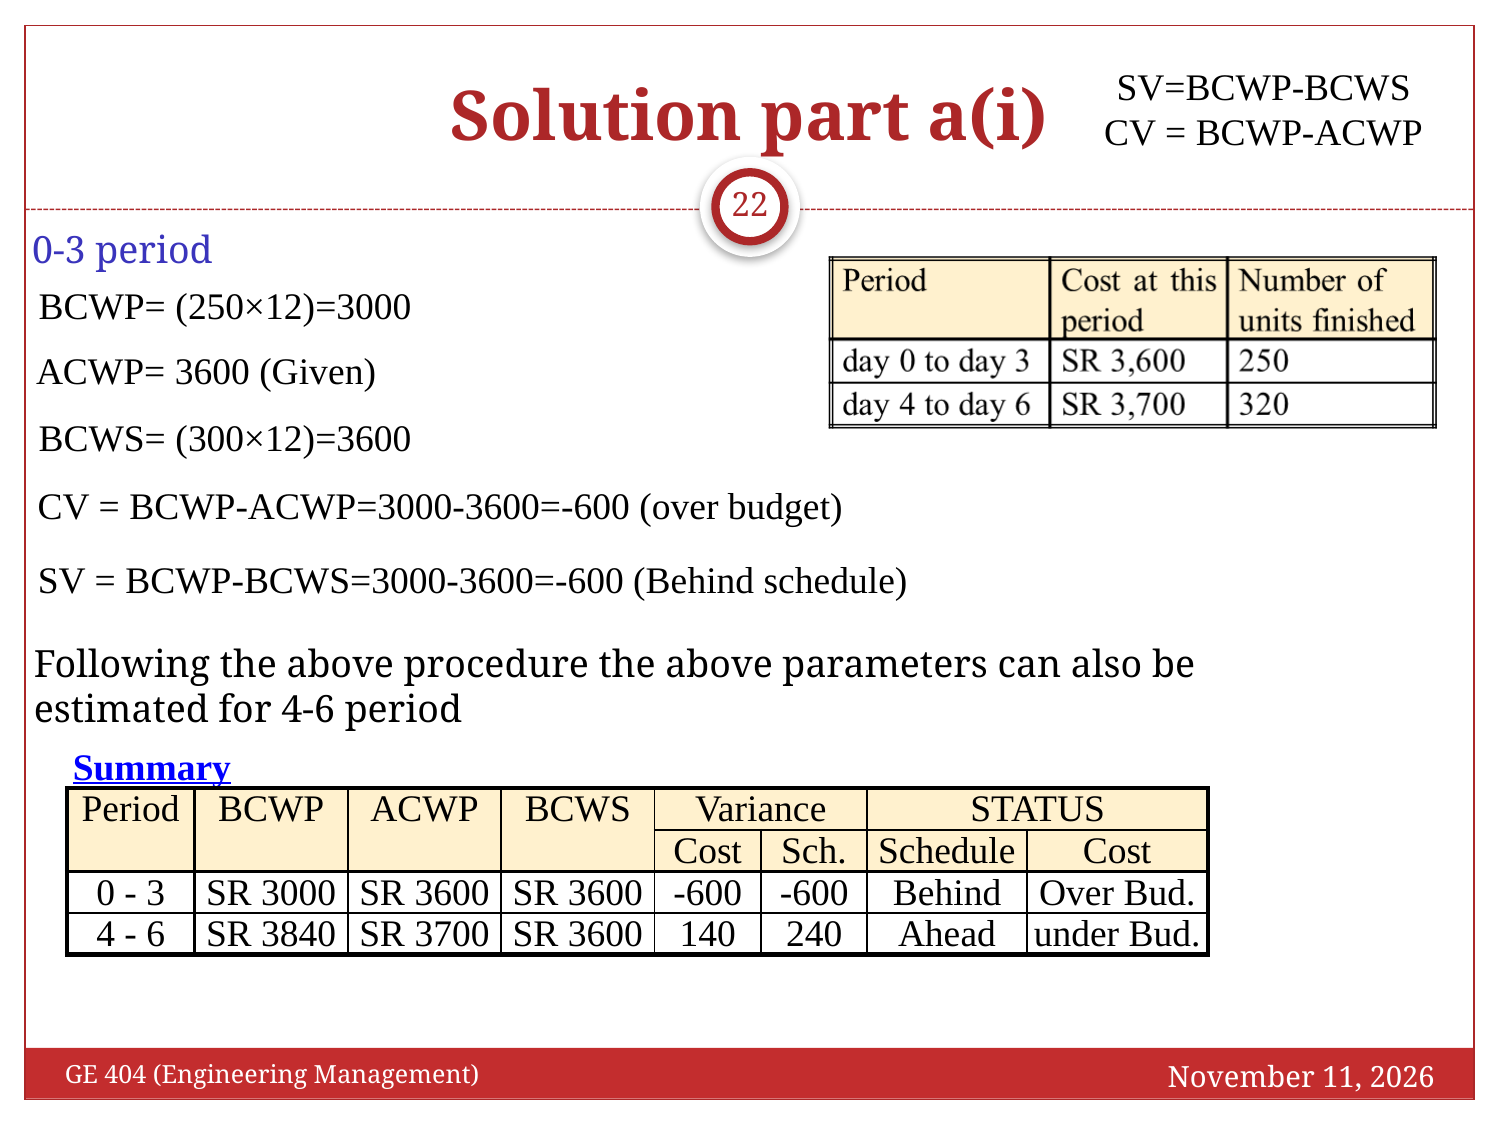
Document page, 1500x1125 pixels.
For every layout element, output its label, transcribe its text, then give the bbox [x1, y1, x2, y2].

table_cell SR 3600 [349, 873, 500, 912]
table_cell Cost [1028, 831, 1206, 870]
table_cell Behind [868, 873, 1026, 912]
table_cell Variance [655, 790, 866, 829]
table_cell 140 [655, 914, 760, 952]
slide_number 22 [712, 169, 788, 243]
table_cell 240 [762, 914, 866, 952]
table_cell ACWP [349, 790, 500, 830]
table_cell under Bud. [1028, 914, 1206, 952]
table_cell [196, 830, 347, 870]
table_cell [502, 830, 654, 870]
table_cell Ahead [868, 914, 1026, 952]
text_box CV = BCWP-ACWP=3000-3600=-600 (over budget) [22, 474, 859, 535]
text_box SV = BCWP-BCWS=3000-3600=-600 (Behind schedule) [23, 548, 923, 609]
table_cell BCWP [196, 790, 347, 830]
table_cell 4 - 6 [69, 914, 193, 952]
text_box Following the above procedure the above parameters can also be estimated for 4-6 period [19, 633, 1370, 738]
picture [828, 248, 1440, 443]
text_box 0-3 period [17, 218, 228, 278]
title Solution part a(i) [49, 37, 1450, 162]
text_box ACWP= 3600 (Given) [0, 340, 425, 400]
footer GE 404 (Engineering Management) [50, 1051, 638, 1112]
table_cell [349, 830, 500, 870]
table_cell Cost [655, 831, 760, 870]
table_cell STATUS [868, 790, 1206, 829]
table_cell [69, 830, 193, 870]
table_cell SR 3600 [502, 873, 654, 912]
text_box BCWS= (300×12)=3600 [0, 406, 475, 467]
table_cell Over Bud. [1028, 873, 1206, 912]
table_cell Schedule [868, 831, 1026, 870]
table_cell Period [69, 790, 193, 830]
text_box BCWP= (250×12)=3000 [0, 274, 475, 335]
table_header Summary [67, 747, 1208, 786]
table_cell SR 3600 [502, 914, 654, 952]
table_cell SR 3840 [196, 914, 347, 952]
table_cell -600 [655, 873, 760, 912]
table_cell SR 3700 [349, 914, 500, 952]
table_cell 0 - 3 [69, 873, 193, 912]
table_cell -600 [762, 873, 866, 912]
table_cell SR 3000 [196, 873, 347, 912]
table_cell BCWS [502, 790, 654, 830]
table_cell Sch. [762, 831, 866, 870]
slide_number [950, 1050, 1450, 1111]
text_box SV=BCWP-BCWS CV = BCWP-ACWP [1089, 55, 1438, 161]
